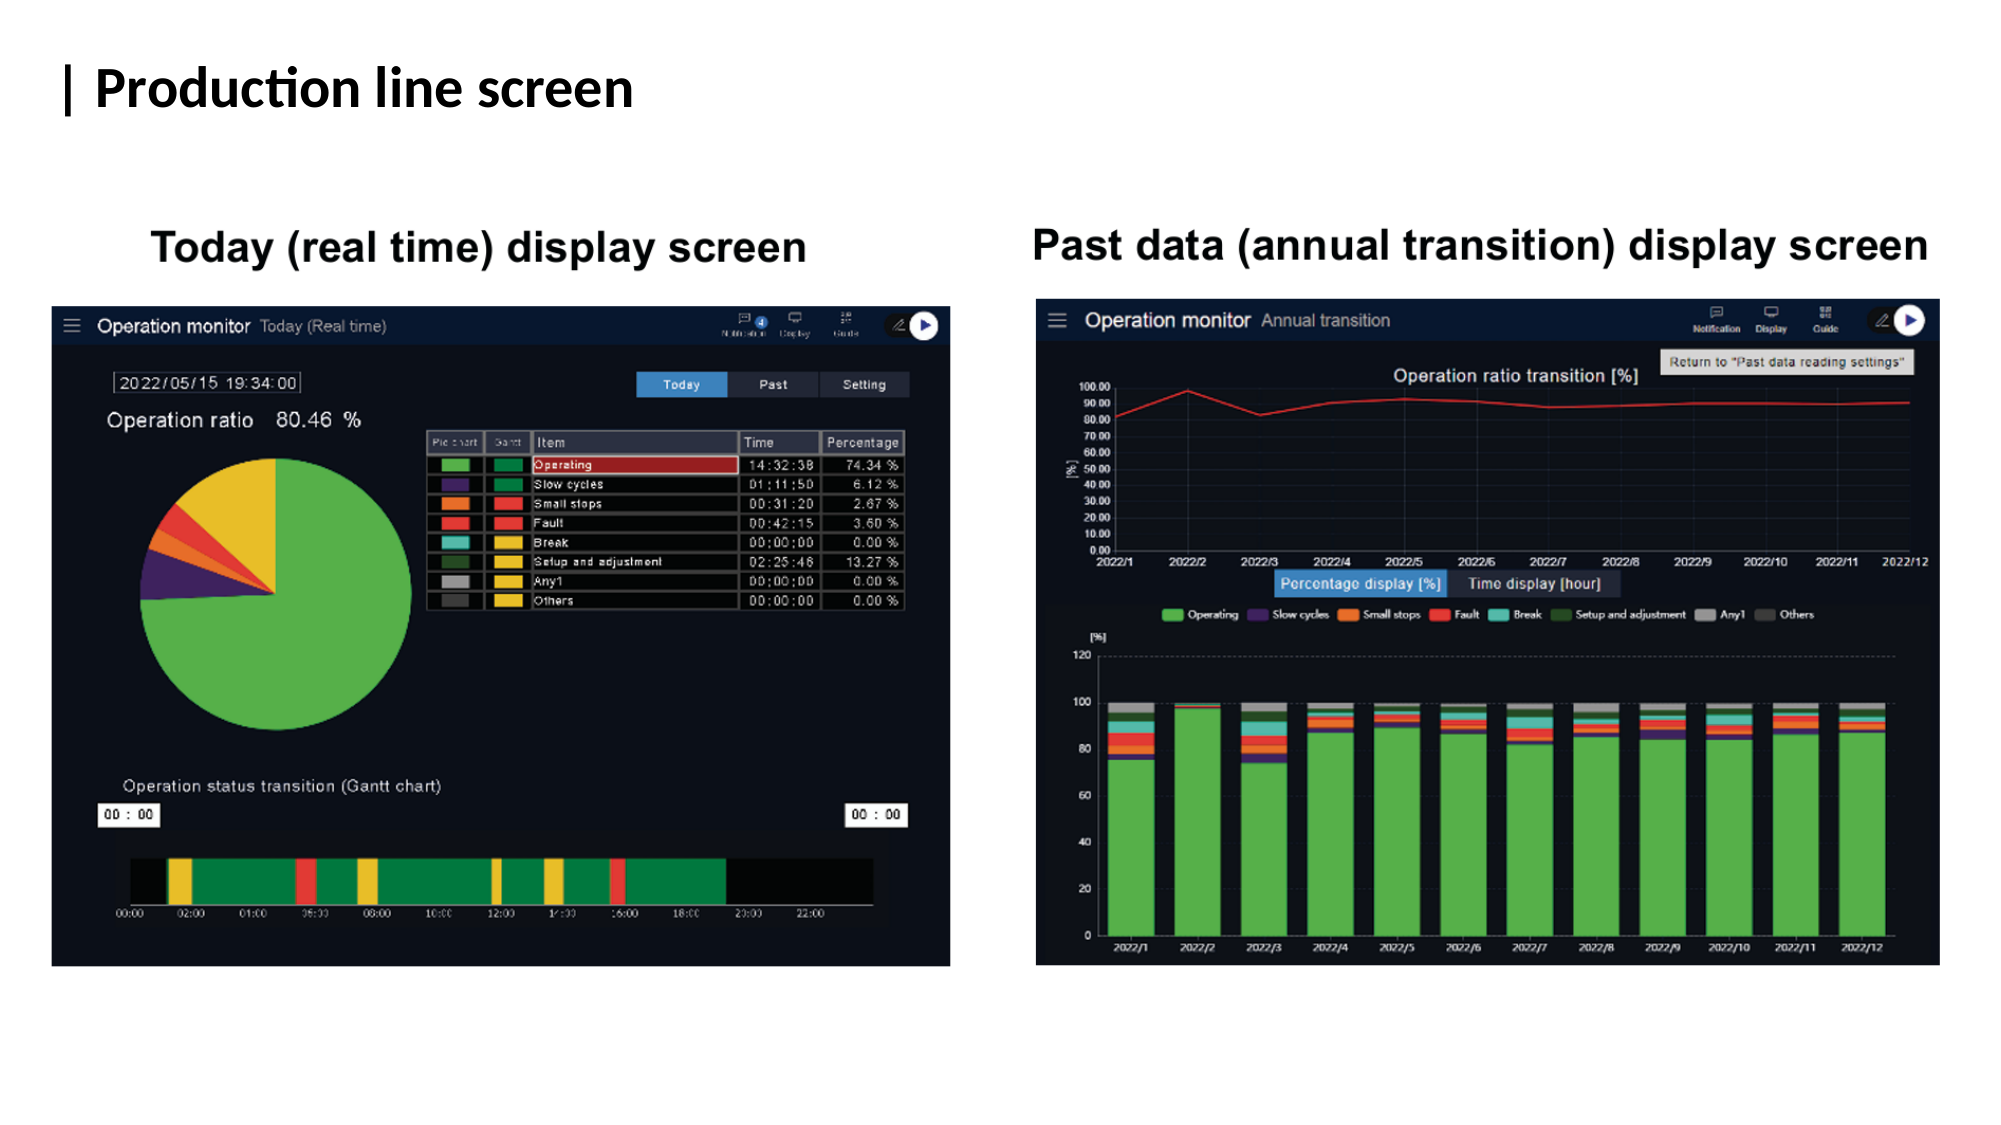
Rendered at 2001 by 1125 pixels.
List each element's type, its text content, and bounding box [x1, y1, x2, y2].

picture [39, 211, 1961, 978]
text_box | Production line screen [40, 42, 650, 127]
